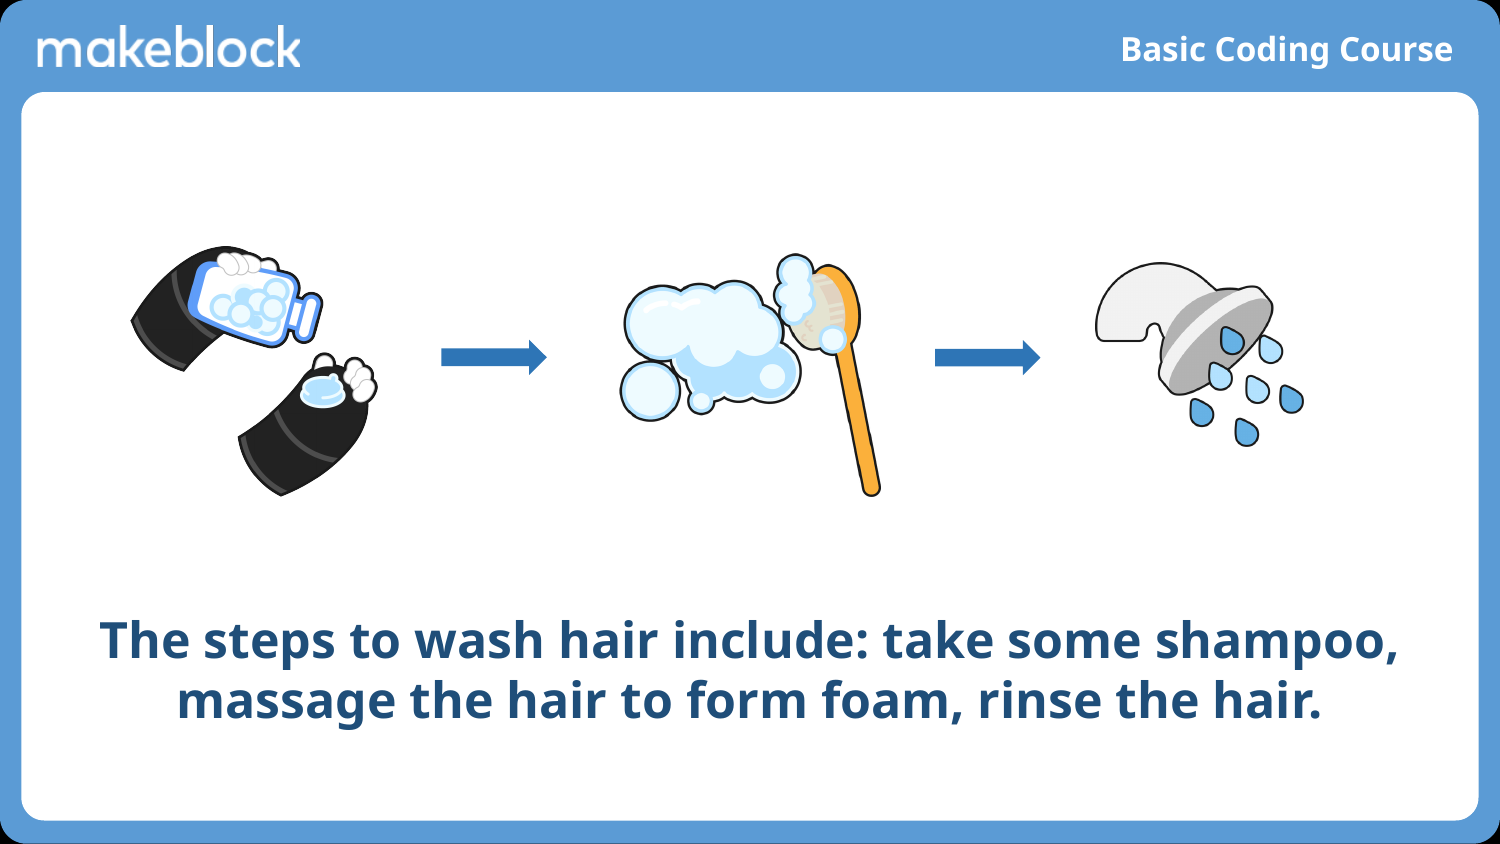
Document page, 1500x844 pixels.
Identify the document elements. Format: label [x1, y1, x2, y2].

picture [1095, 262, 1304, 447]
picture [619, 253, 881, 497]
text_box [0, 0, 1500, 844]
picture [130, 246, 378, 497]
